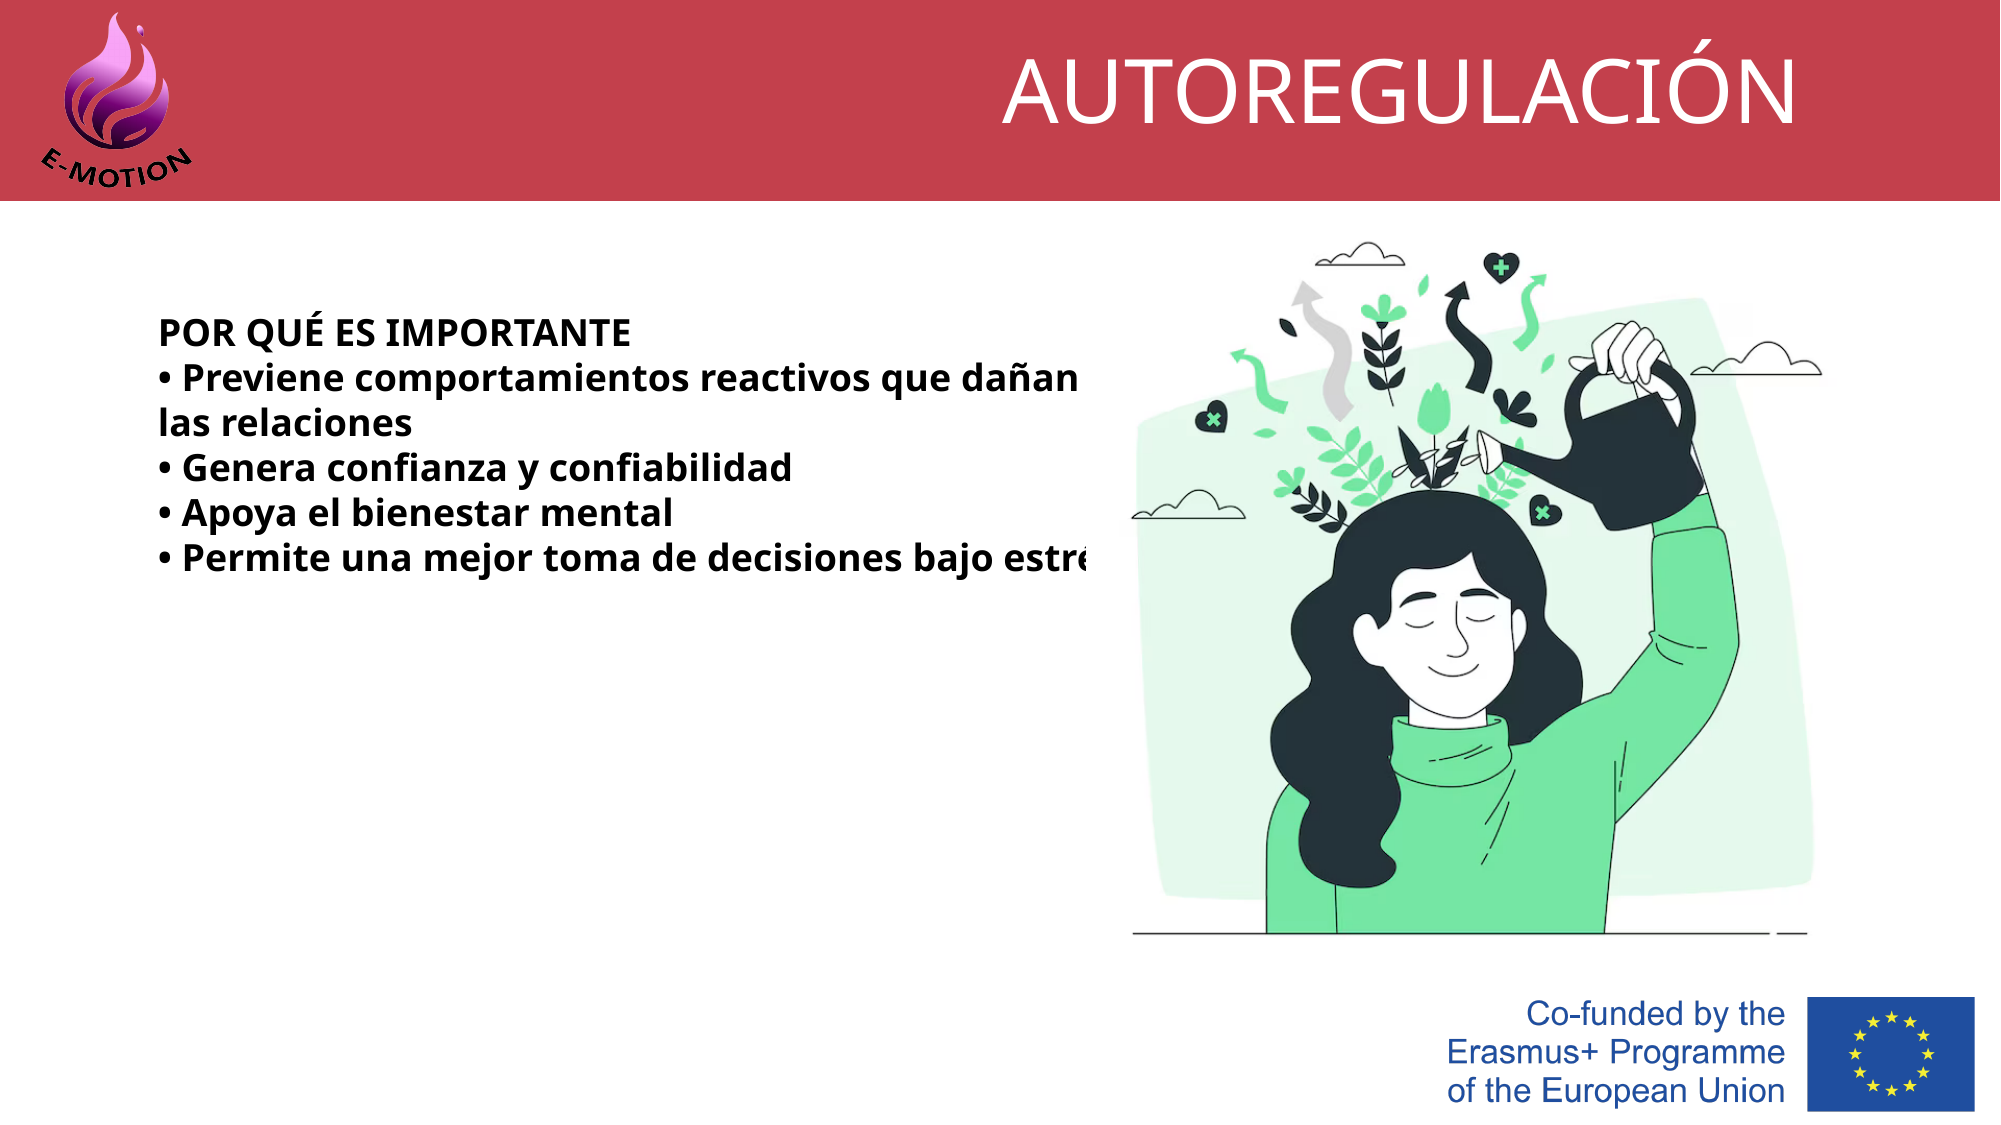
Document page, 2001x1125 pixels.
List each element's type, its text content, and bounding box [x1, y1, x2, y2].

text_box AUTOREGULACIÓN [558, 26, 1817, 301]
picture [1085, 203, 1858, 976]
text_box POR QUÉ ES IMPORTANTE • Previene comportamientos reactivos que dañan las relaciones • Genera confianza y confiabilidad • Apoya el bienestar mental • Permite una mejor toma de decisiones bajo estrés [143, 301, 1085, 587]
picture [0, 0, 253, 247]
